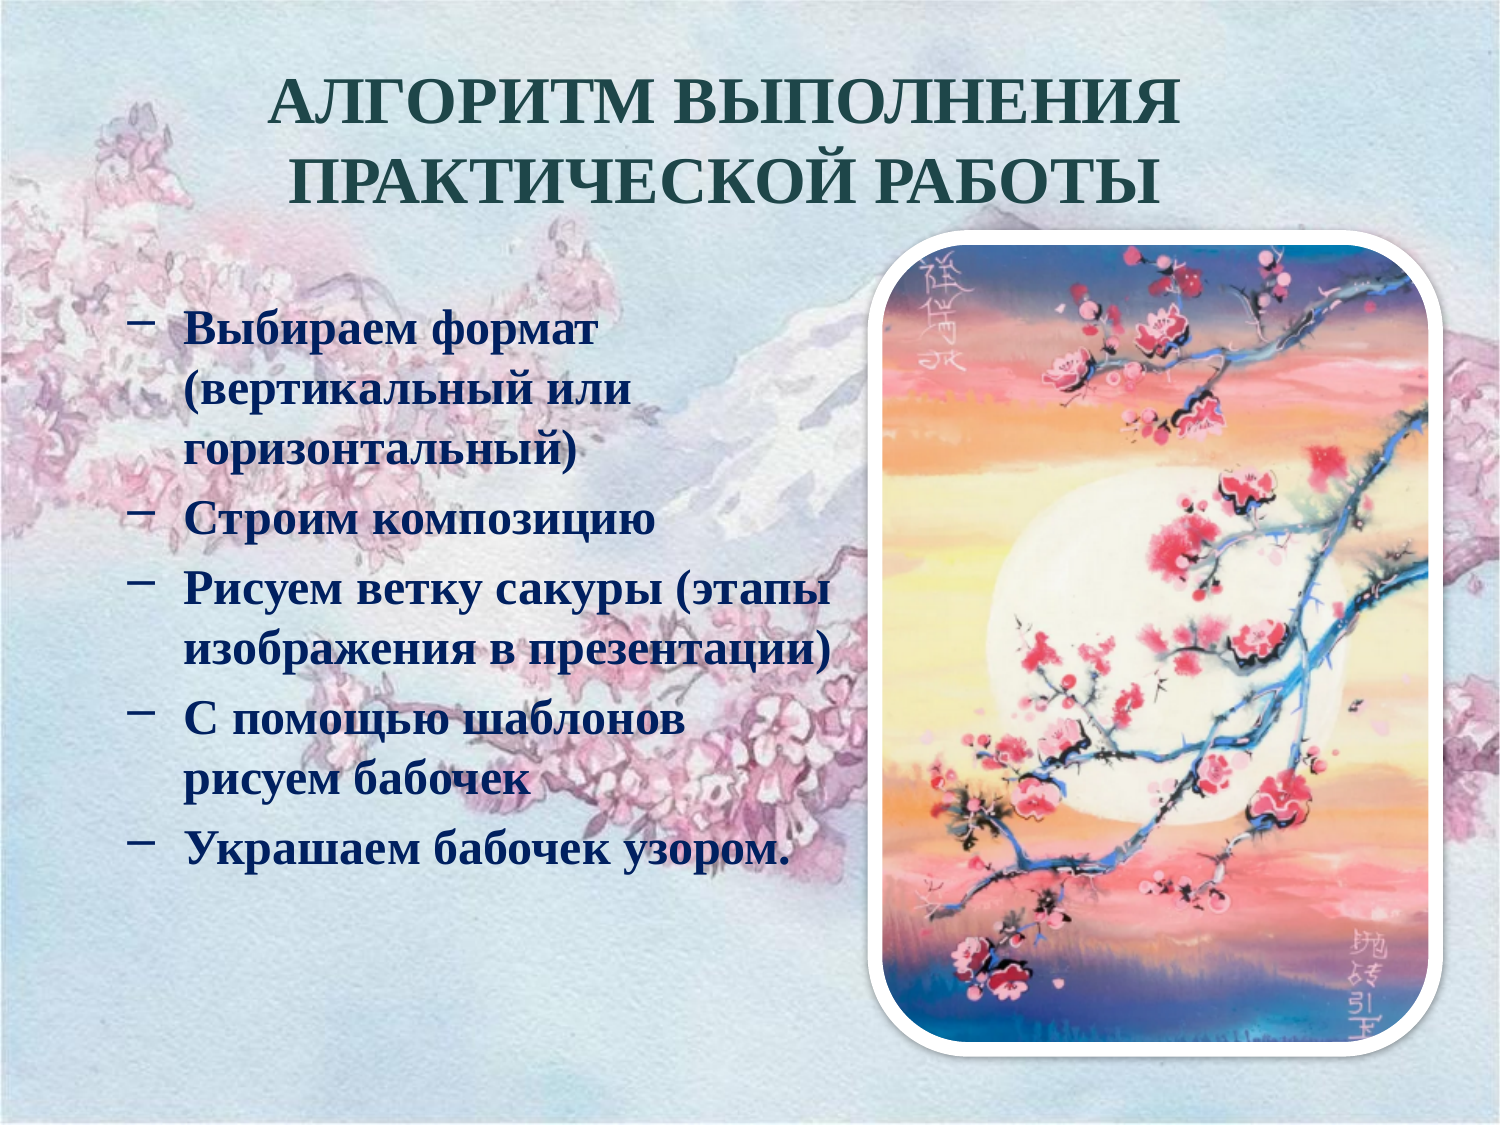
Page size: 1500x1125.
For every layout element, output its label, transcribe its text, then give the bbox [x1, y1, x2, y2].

picture [0, 0, 1500, 1125]
text_box Выбираем формат (вертикальный или горизонтальный) Строим композицию Рисуем ветку сакуры (этапы изображения в презентации) С помощью шаблонов рисуем бабочек Украшаем бабочек узором. [37, 287, 850, 883]
text_box АЛГОРИТМ ВЫПОЛНЕНИЯ ПРАКТИЧЕСКОЙ РАБОТЫ [75, 49, 1375, 225]
